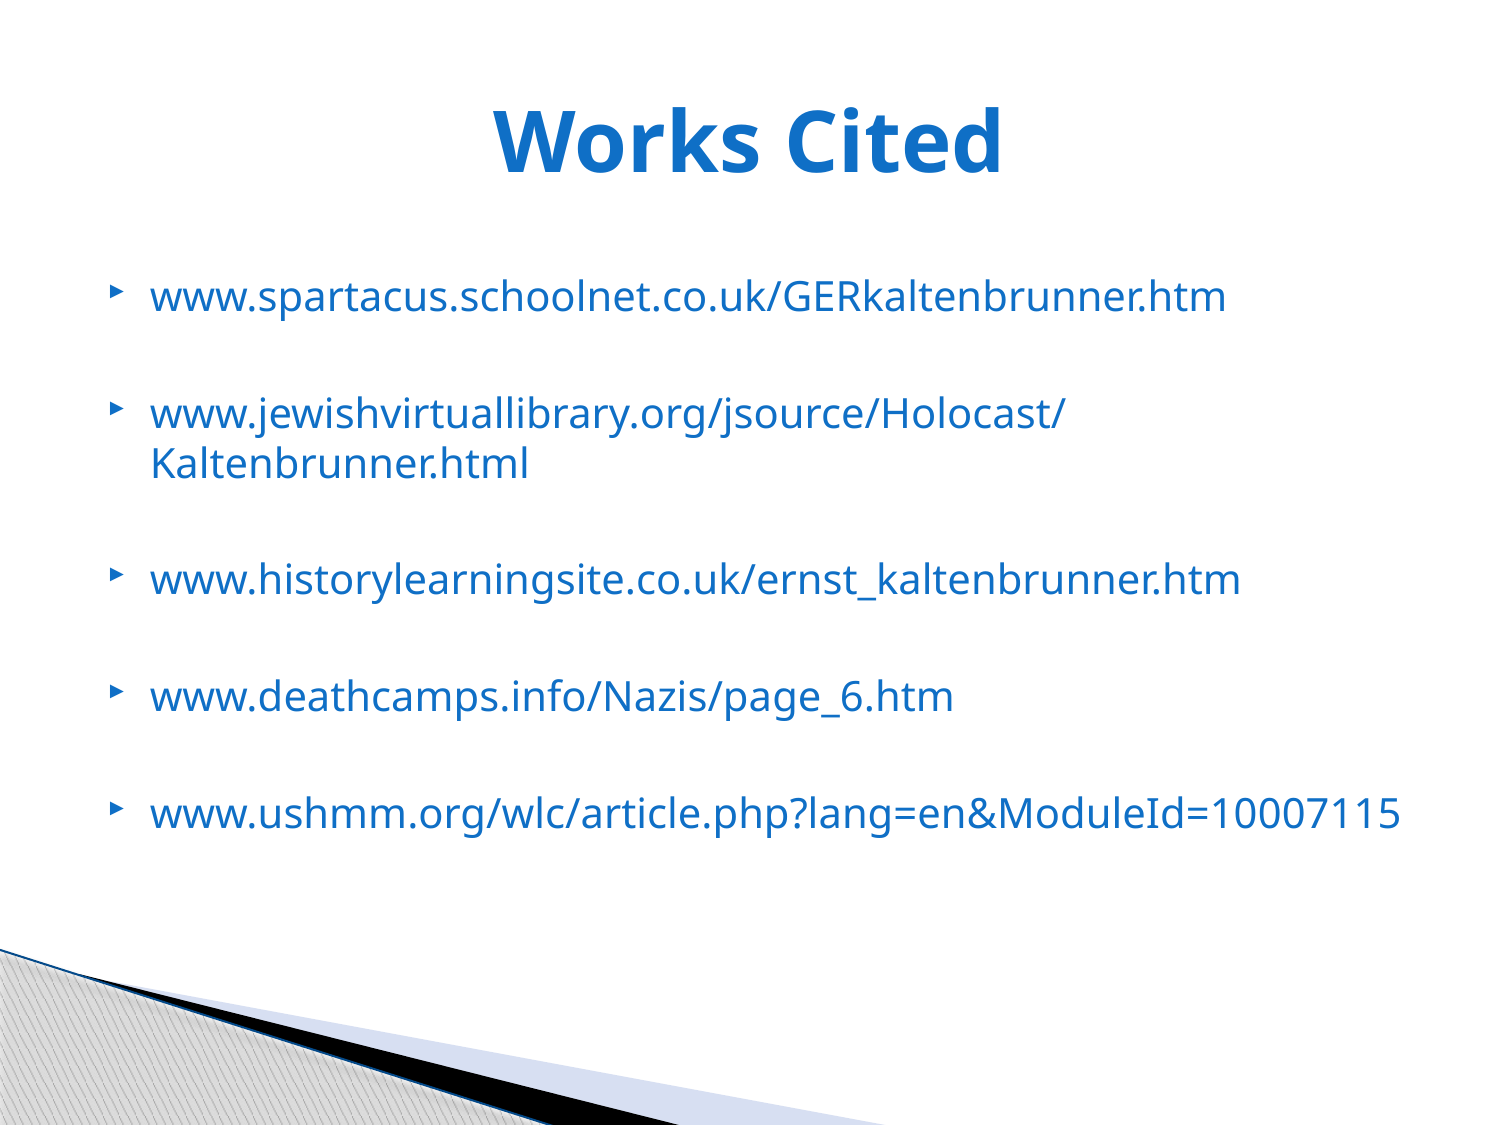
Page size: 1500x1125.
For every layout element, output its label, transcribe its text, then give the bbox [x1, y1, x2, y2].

list www.spartacus.schoolnet.co.uk/GERkaltenbrunner.htm www.jewishvirtuallibrary.org/jsource/Holocast/Kaltenbrunner.html www.historylearningsite.co.uk/ernst_kaltenbrunner.htm www.deathcamps.info/Nazis/page_6.htm www.ushmm.org/wlc/article.php?lang=en&ModuleId=10007115 [75, 262, 1425, 1005]
title Works Cited [75, 45, 1425, 233]
